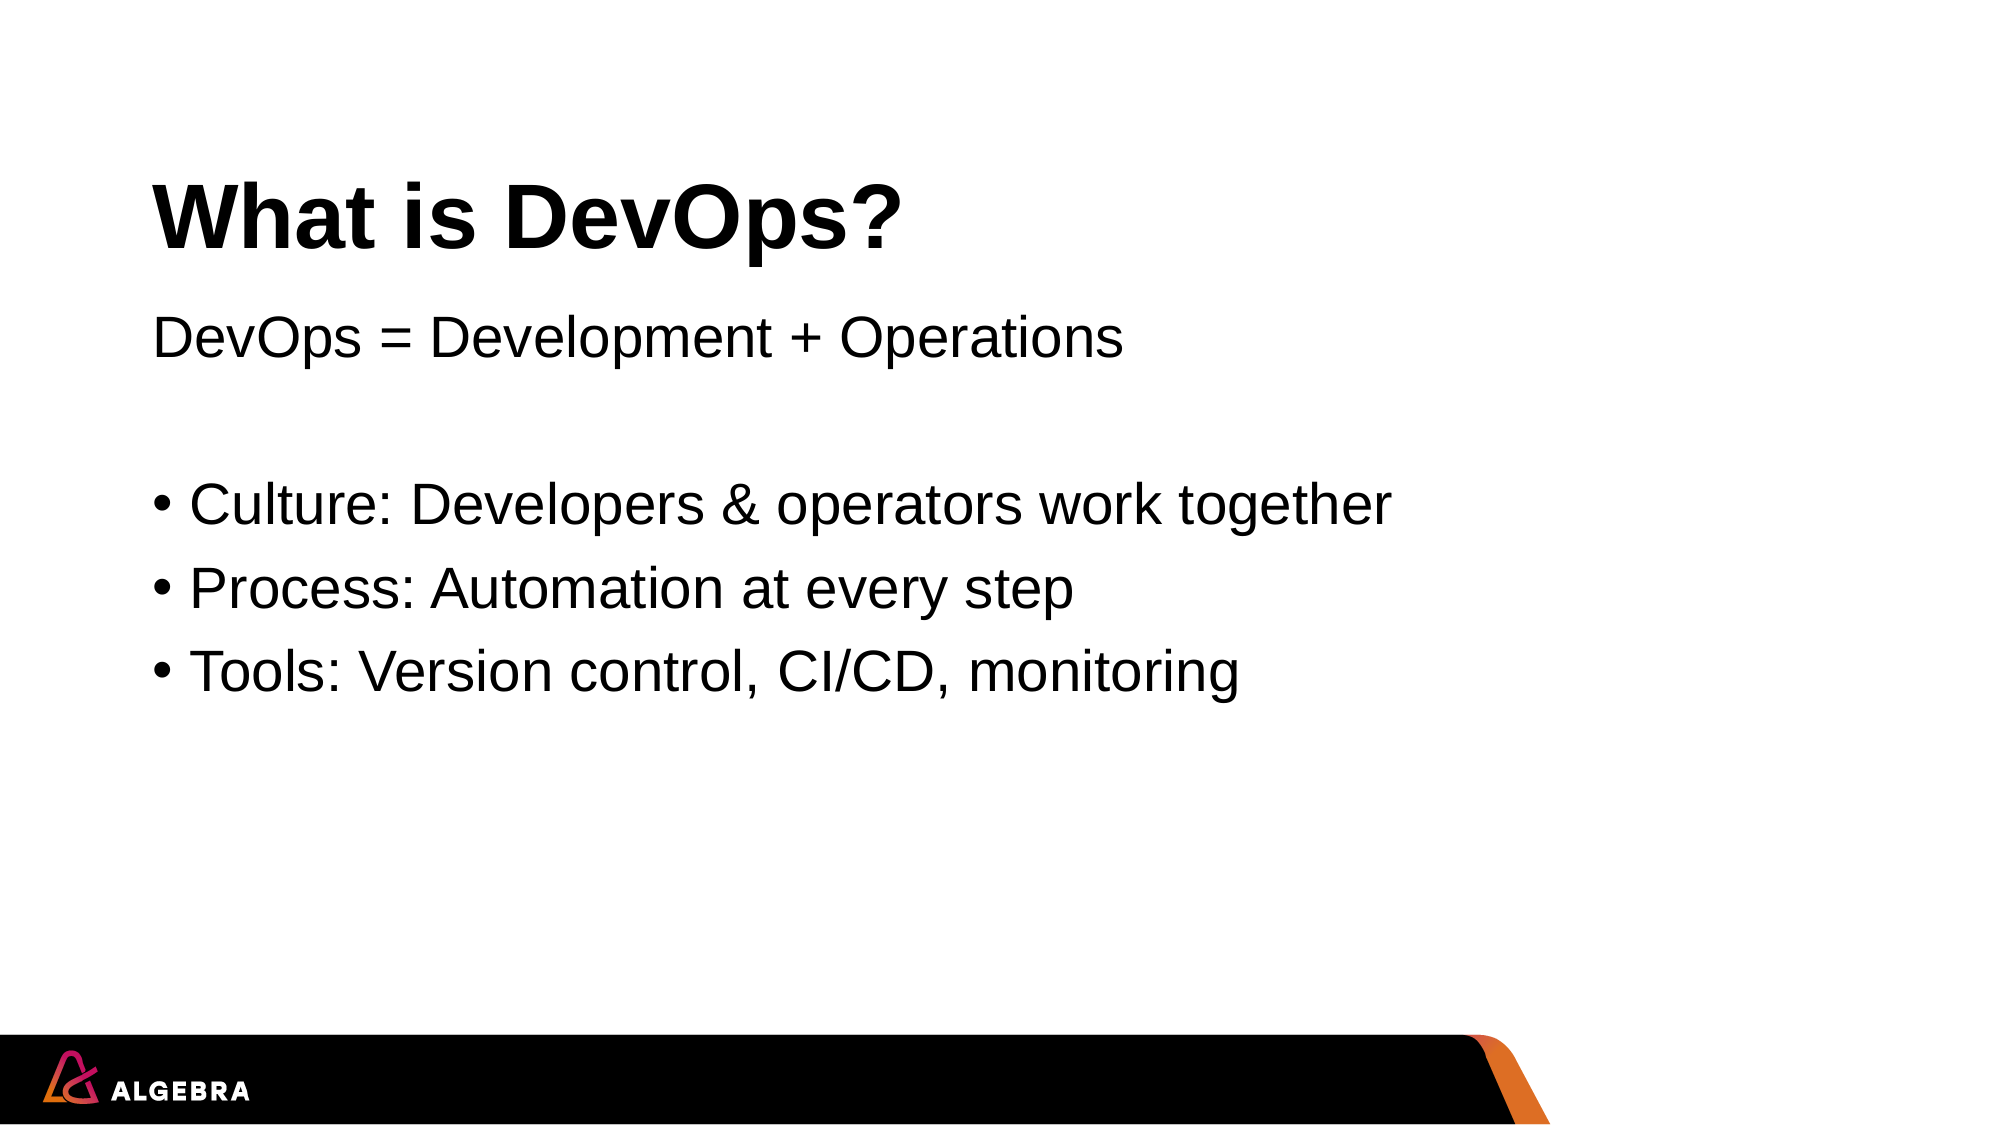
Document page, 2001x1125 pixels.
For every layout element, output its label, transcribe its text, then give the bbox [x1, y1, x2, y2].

picture [0, 1034, 1733, 1125]
title What is DevOps? [137, 63, 1863, 281]
list DevOps = Development + Operations Culture: Developers & operators work together Process: Automation at every step Tools: Version control, CI/CD, monitoring [137, 299, 1863, 1014]
